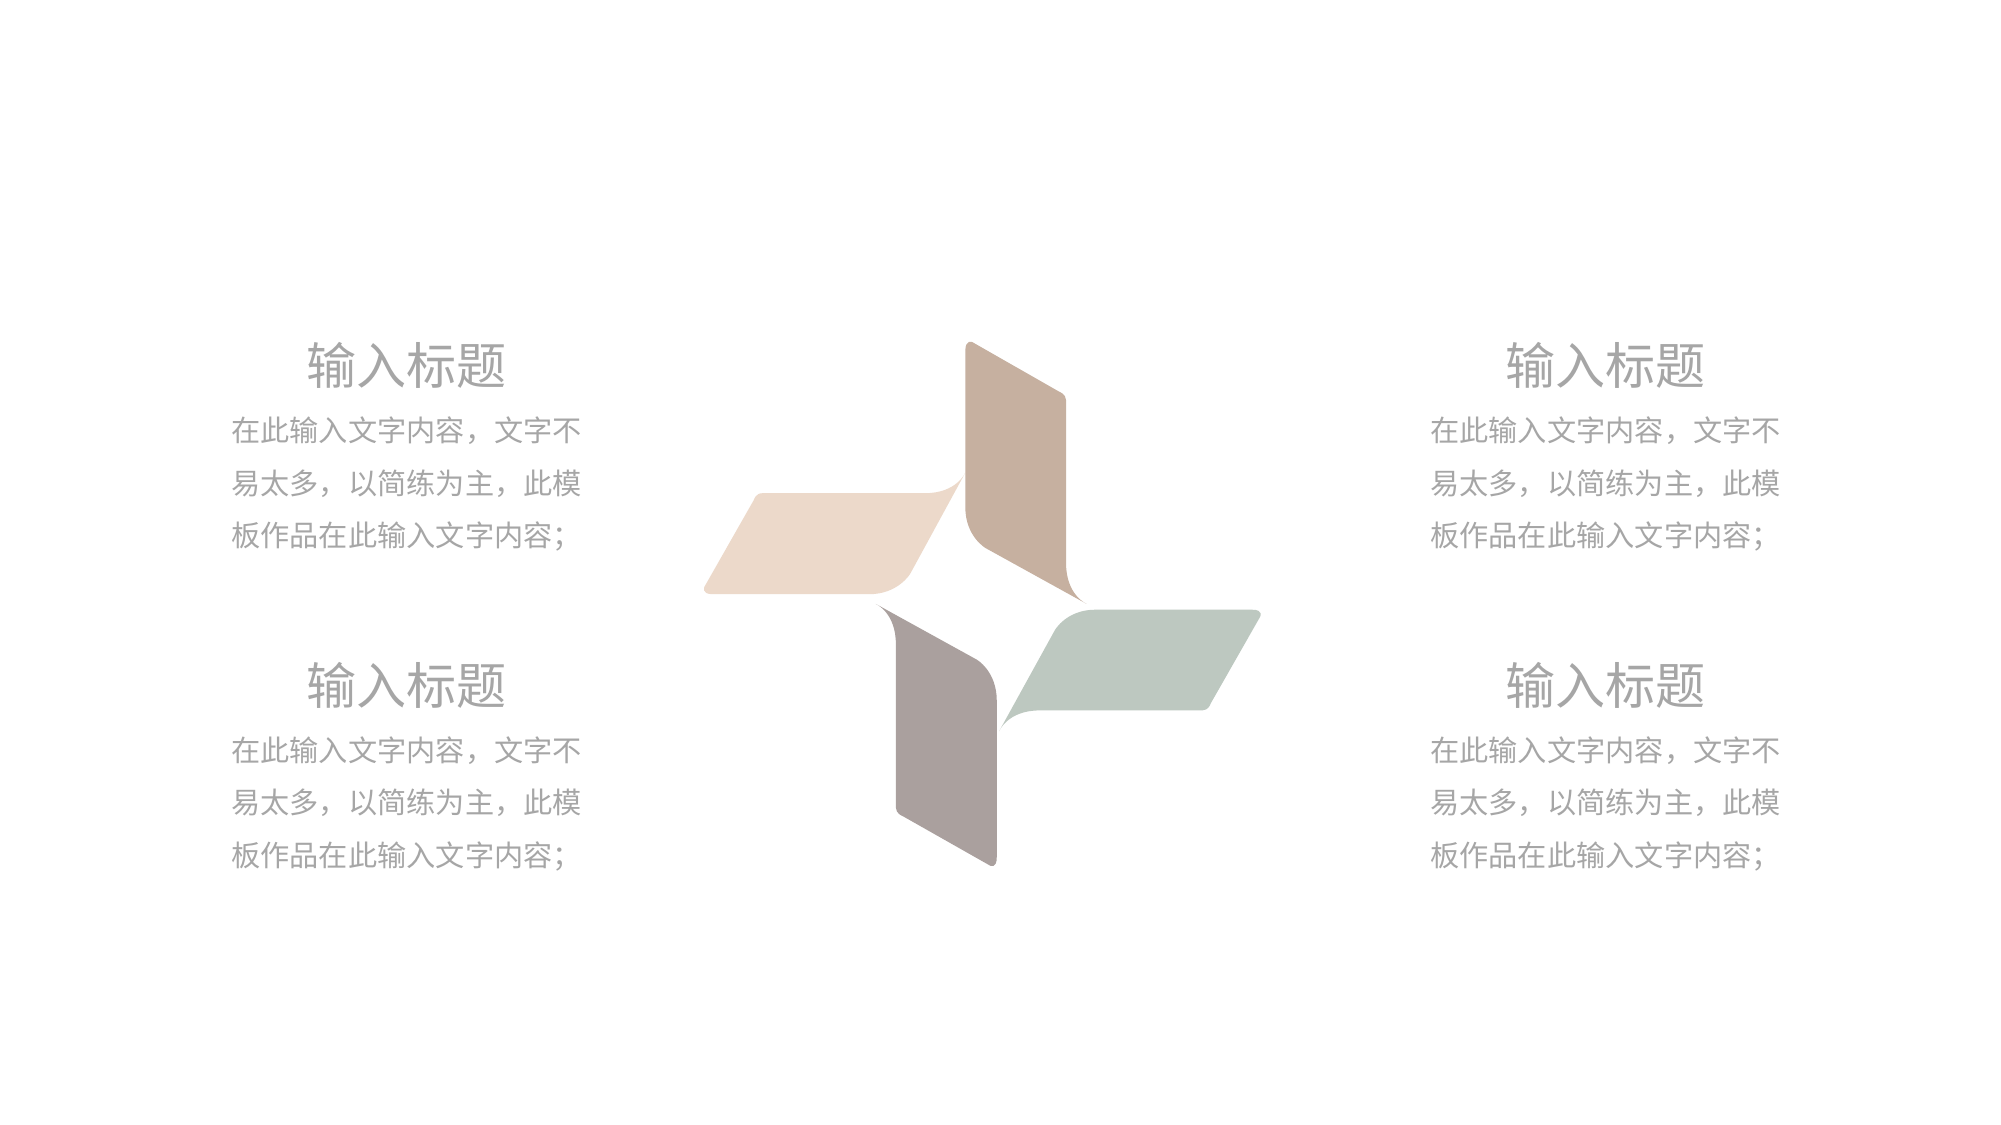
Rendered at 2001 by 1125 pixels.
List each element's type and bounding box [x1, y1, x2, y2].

text_box [207, 327, 606, 556]
text_box [999, 609, 1261, 732]
text_box [1406, 327, 1805, 556]
text_box [1406, 646, 1805, 876]
text_box [207, 646, 606, 876]
text_box [965, 341, 1087, 604]
text_box [704, 473, 965, 595]
text_box [875, 603, 997, 866]
